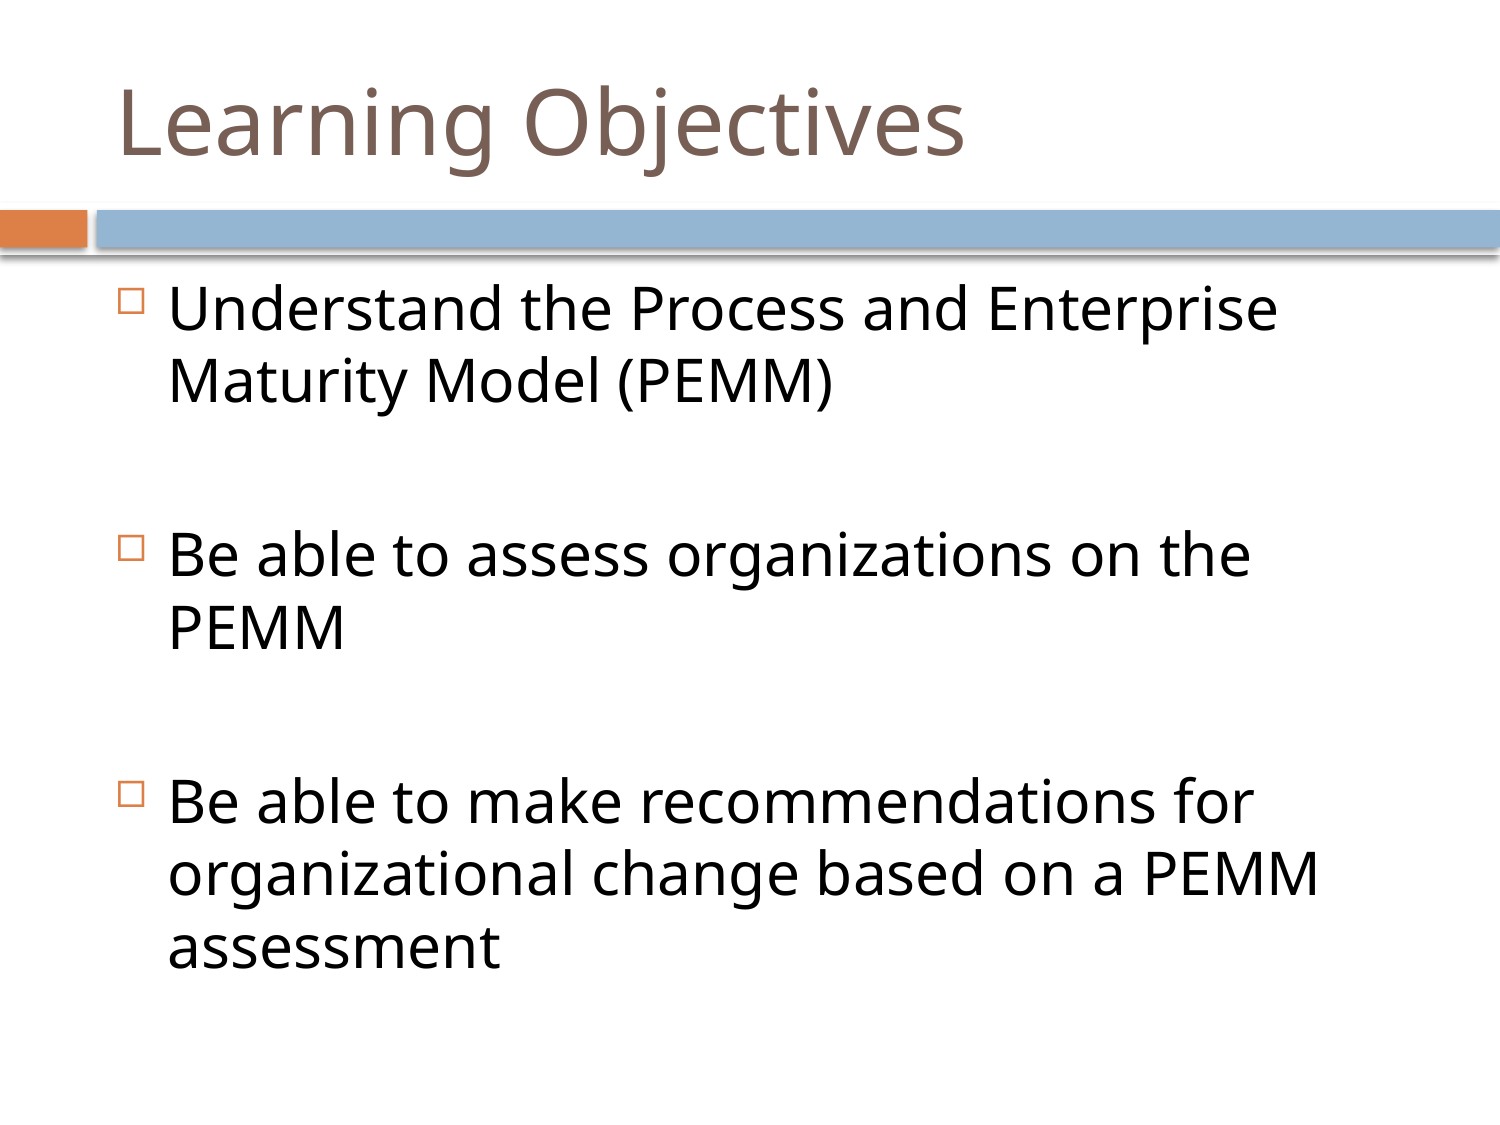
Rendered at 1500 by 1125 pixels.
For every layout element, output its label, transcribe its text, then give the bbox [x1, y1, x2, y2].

title Learning Objectives [100, 37, 1438, 200]
list Understand the Process and Enterprise Maturity Model (PEMM) Be able to assess organizations on the PEMM Be able to make recommendations for organizational change based on a PEMM assessment [100, 262, 1438, 1000]
